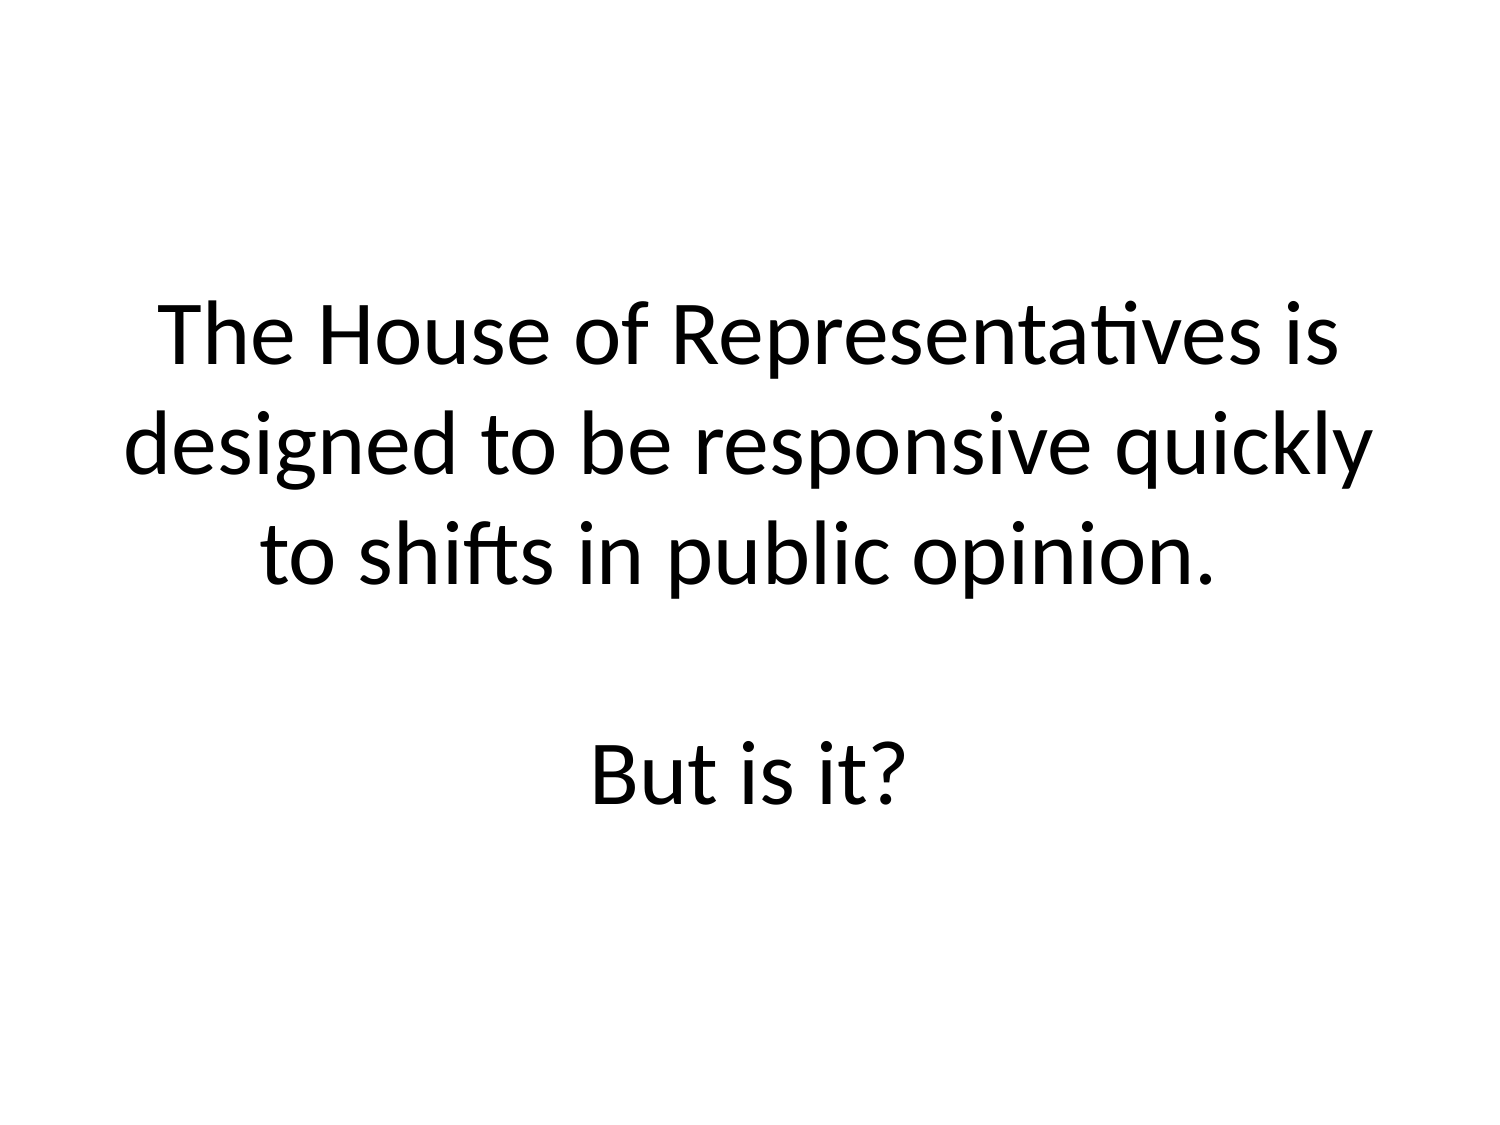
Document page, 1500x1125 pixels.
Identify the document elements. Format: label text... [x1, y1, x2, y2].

title The House of Representatives is designed to be responsive quickly to shifts in public opinion. But is it? [74, 44, 1426, 1051]
